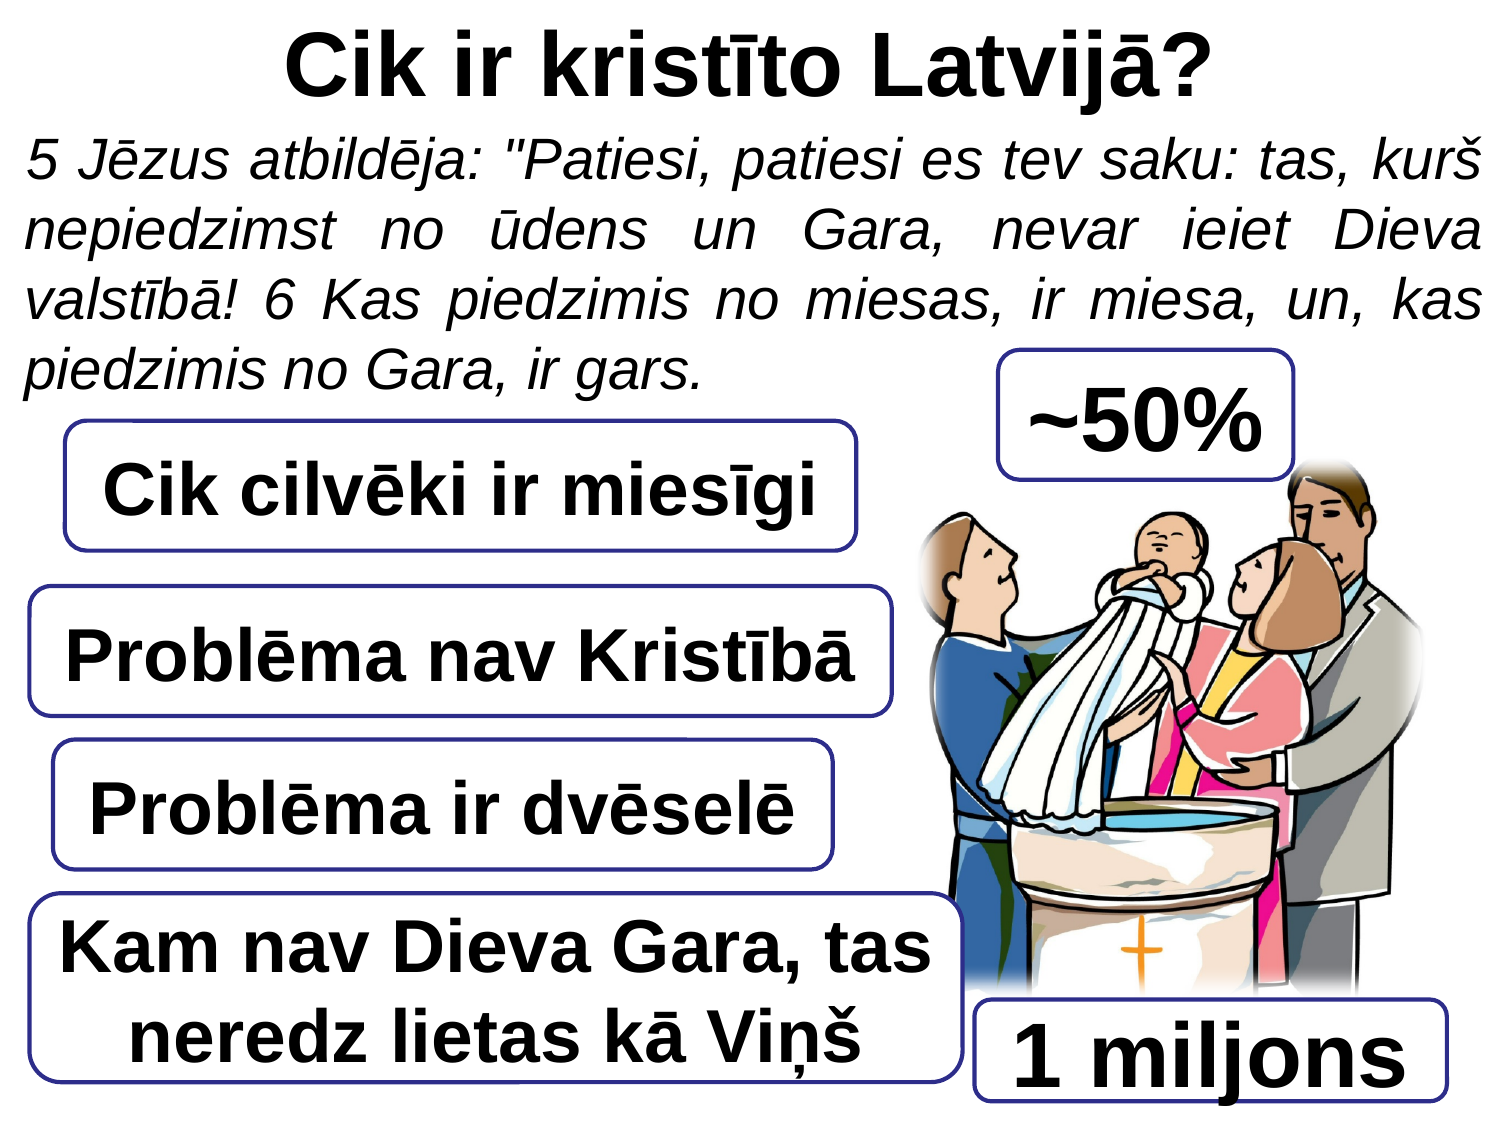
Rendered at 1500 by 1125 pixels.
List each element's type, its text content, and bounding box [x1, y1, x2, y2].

text_box Problēma nav Kristībā [27, 583, 894, 719]
text_box Problēma ir dvēselē [50, 737, 835, 872]
text_box 1 miljons [972, 997, 1450, 1104]
list 5 Jēzus atbildēja: "Patiesi, patiesi es tev saku: tas, kurš nepiedzimst no ūdens un Gara, nevar ieiet Dieva valstībā! 6 Kas piedzimis no miesas, ir miesa, un, kas piedzimis no Gara, ir gars. [0, 149, 1500, 419]
text_box Kam nav Dieva Gara, tas neredz lietas kā Viņš [27, 891, 965, 1085]
text_box Cik cilvēki ir miesīgi [62, 418, 859, 553]
picture [915, 455, 1426, 1000]
title Cik ir kristīto Latvijā? [0, 0, 1500, 149]
text_box ~50% [995, 347, 1296, 454]
